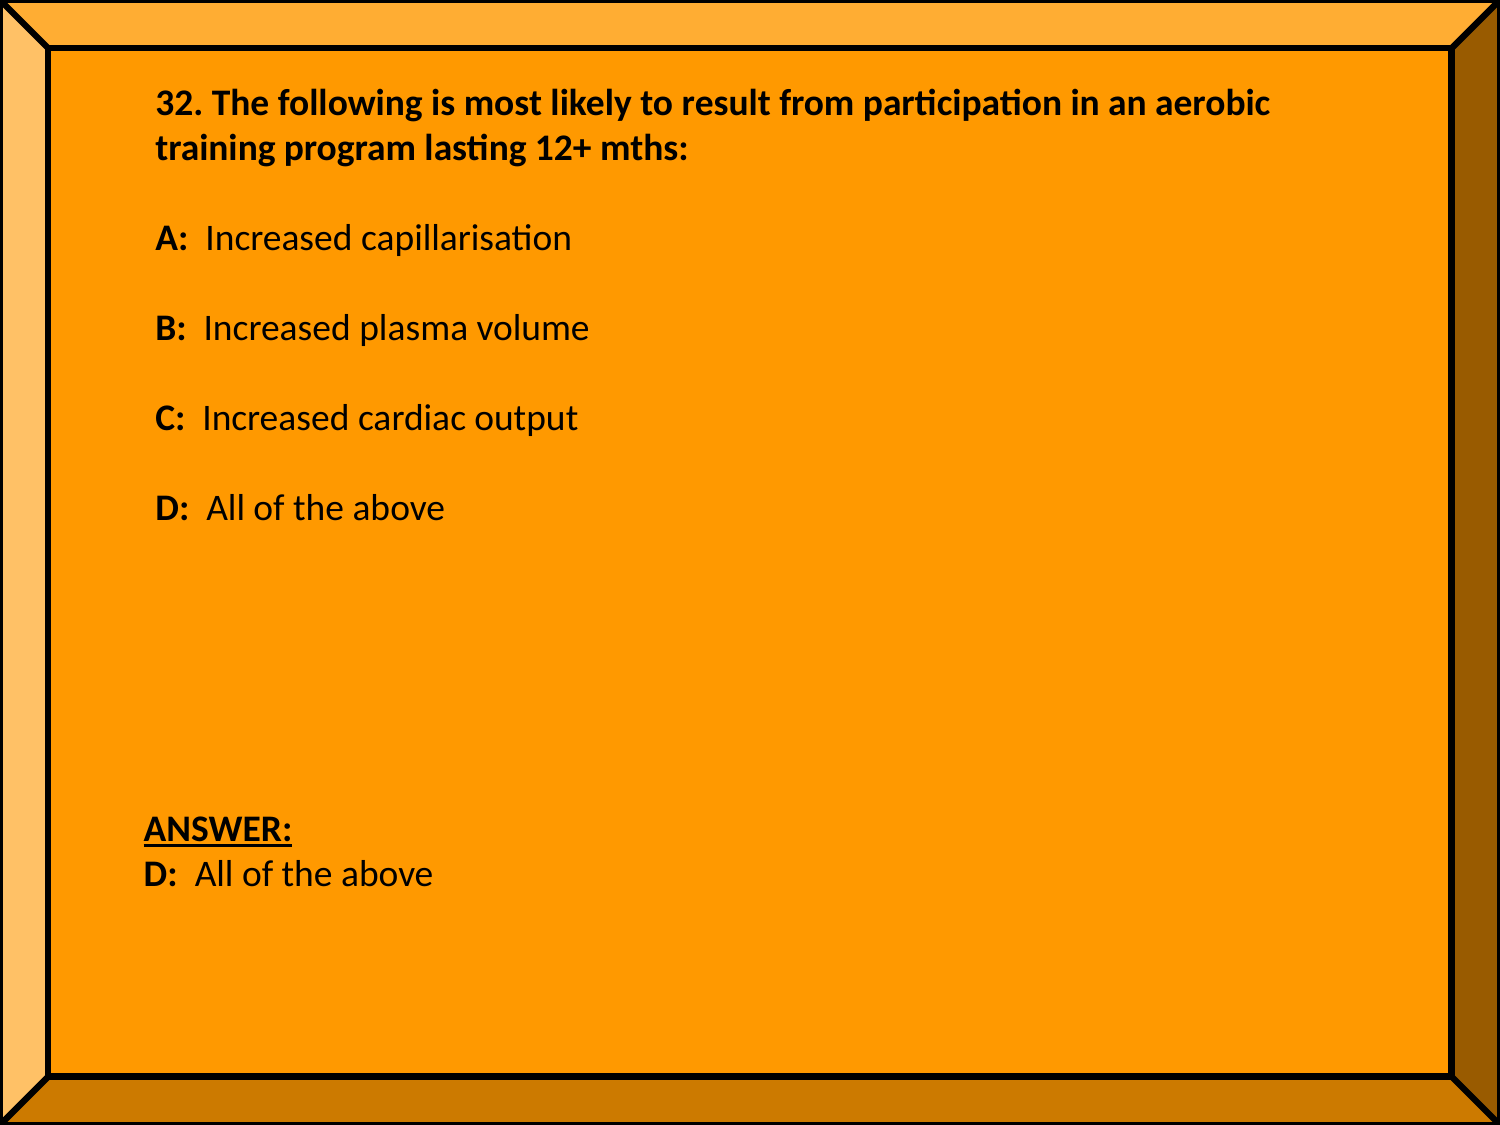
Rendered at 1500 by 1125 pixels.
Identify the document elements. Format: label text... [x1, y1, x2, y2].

text_box ANSWER: D: All of the above [128, 796, 1383, 947]
text_box 32. The following is most likely to result from participation in an aerobic training program lasting 12+ mths: A: Increased capillarisation B: Increased plasma volume C: Increased cardiac output D: All of the above [140, 70, 1371, 580]
